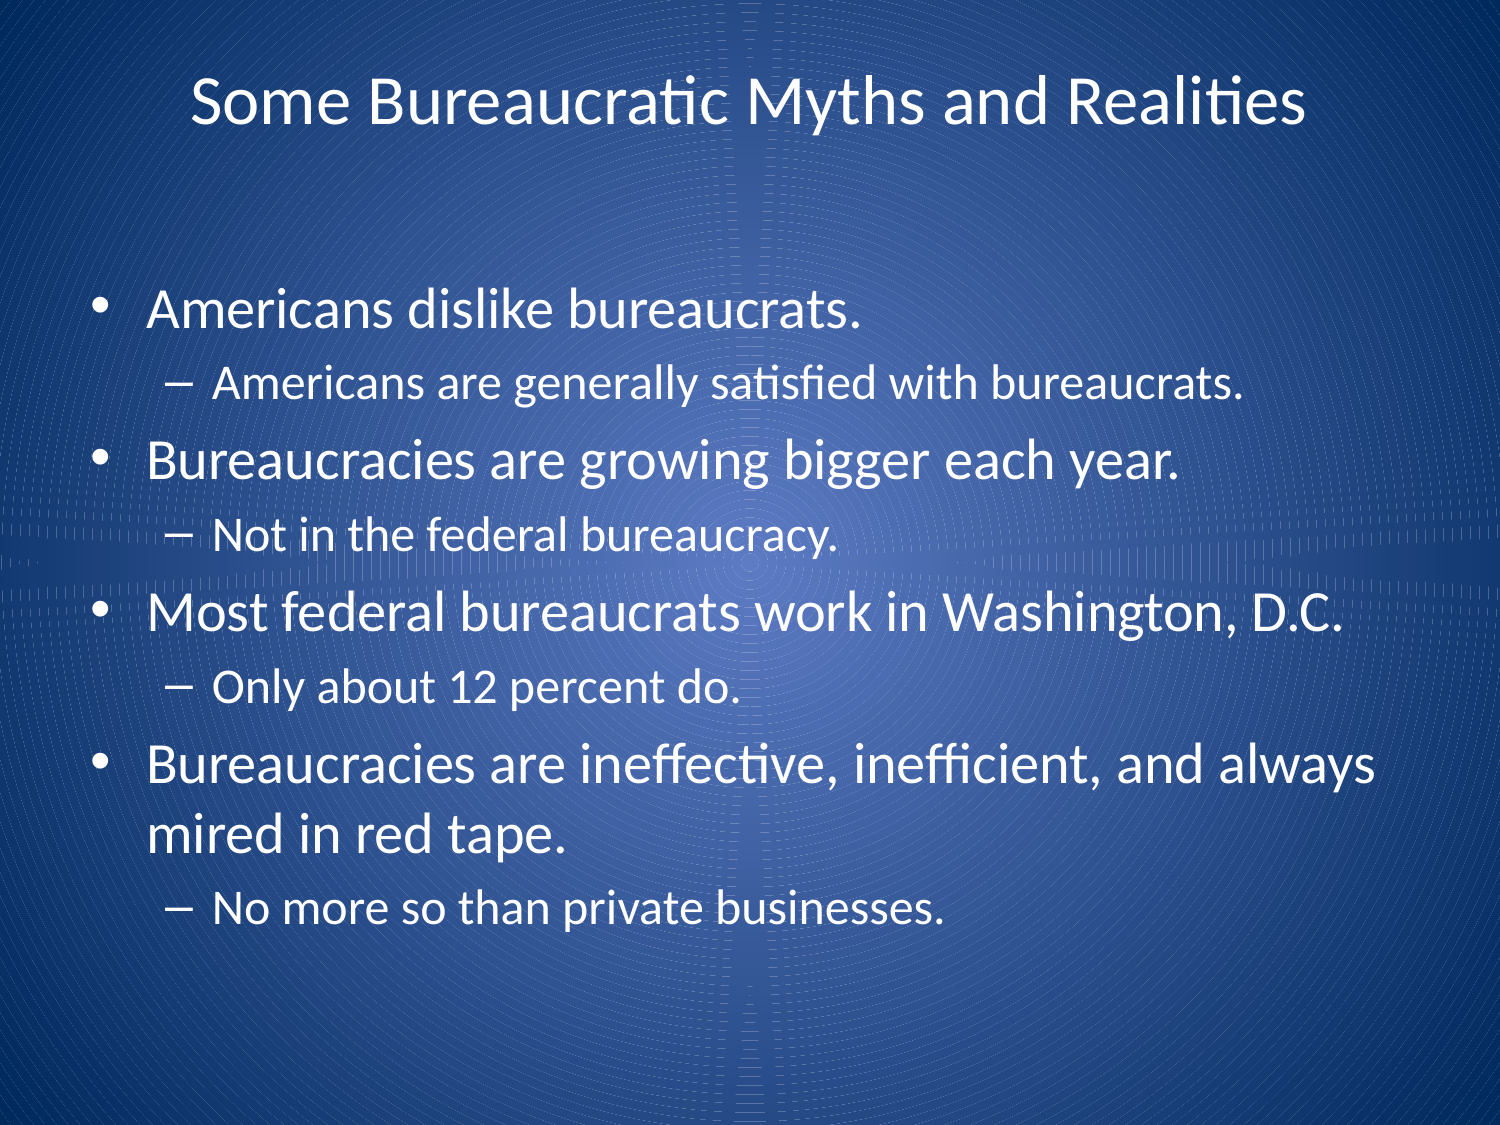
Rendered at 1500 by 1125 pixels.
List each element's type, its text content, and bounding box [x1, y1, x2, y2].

title Some Bureaucratic Myths and Realities [75, 45, 1425, 233]
list Americans dislike bureaucrats. Americans are generally satisfied with bureaucrats. Bureaucracies are growing bigger each year. Not in the federal bureaucracy. Most federal bureaucrats work in Washington, D.C. Only about 12 percent do. Bureaucracies are ineffective, inefficient, and always mired in red tape. No more so than private businesses. [75, 262, 1425, 1005]
